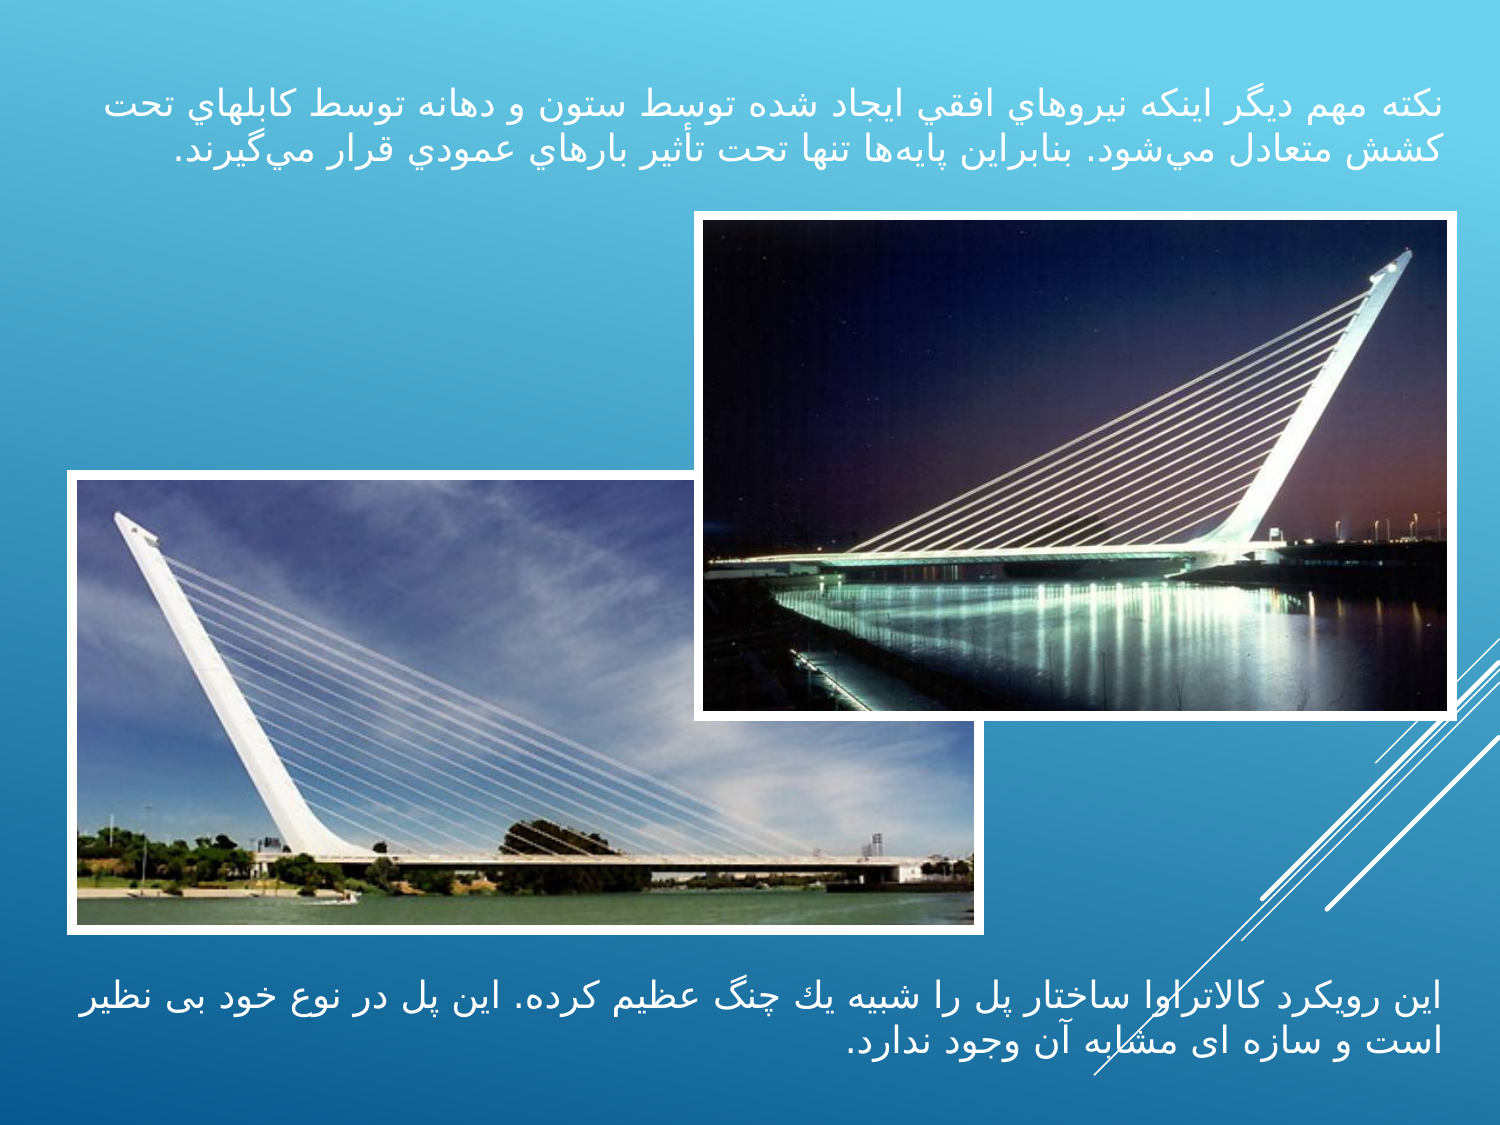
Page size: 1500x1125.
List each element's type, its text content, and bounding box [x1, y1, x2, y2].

text_box نكته‌ مهم ديگر اينكه نيروهاي افقي ايجاد شده توسط ستون و دهانه توسط كابلهاي تحت كشش متعادل مي‌شود. بنابراين پايه‌ها تنها تحت تأثير بارهاي عمودي قرار مي‌گيرند. [88, 71, 1459, 177]
text_box این رویکرد کالاتراوا ساختار پل را شبيه يك چنگ عظيم كرده. این پل در نوع خود بی نظیر است و سازه ای مشابه آن وجود ندارد. [64, 964, 1459, 1069]
picture [76, 219, 1448, 926]
